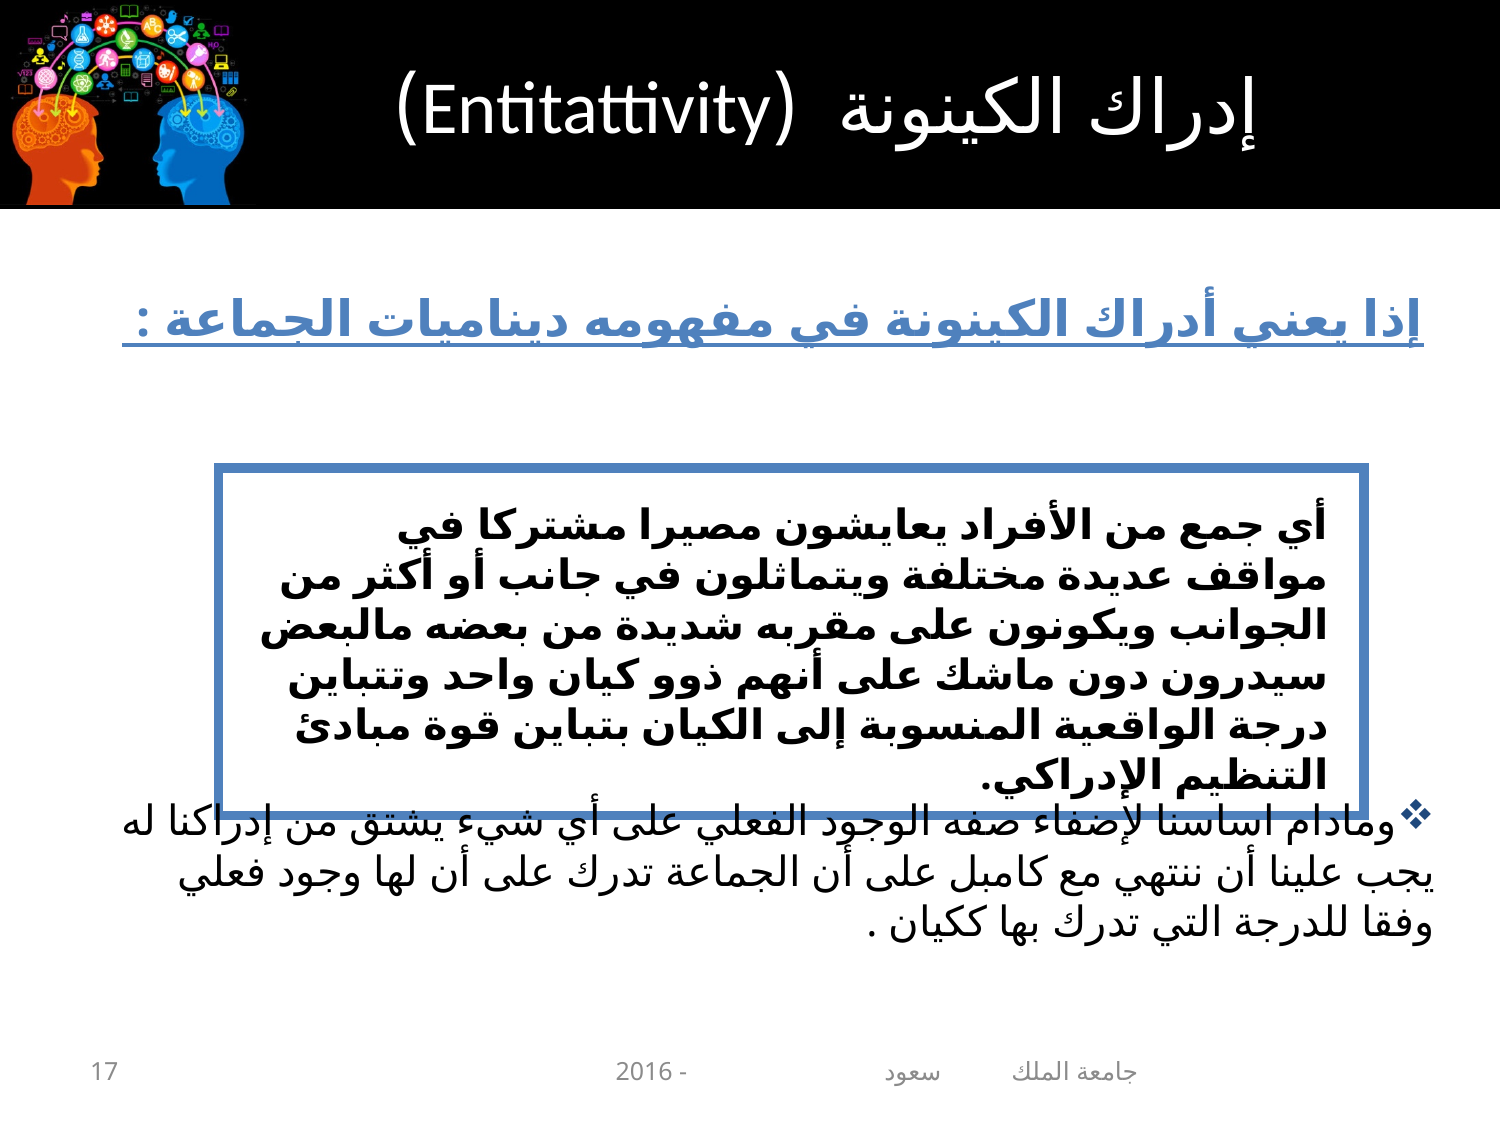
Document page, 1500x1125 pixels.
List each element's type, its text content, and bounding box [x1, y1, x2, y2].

text_box ومادام اساسنا لإضفاء صفه الوجود الفعلي على أي شيء يشتق من إدراكنا له يجب علينا أن ننتهي مع كامبل على أن الجماعة تدرك على أن لها وجود فعلي وفقا للدرجة التي تدرك بها ككيان . [100, 786, 1451, 917]
text_box إذا يعني أدراك الكينونة في مفهومه ديناميات الجماعة : [88, 278, 1439, 409]
slide_number 17 [75, 1042, 425, 1103]
footer جامعة الملك سعود - 2016 [512, 1042, 988, 1103]
text_box أي جمع من الأفراد يعايشون مصيرا مشتركا في مواقف عديدة مختلفة ويتماثلون في جانب أو أكثر من الجوانب ويكونون على مقربه شديدة من بعضه مالبعض سيدرون دون ماشك على أنهم ذوو كيان واحد وتتباين درجة الواقعية المنسوبة إلى الكيان بتباين قوة مبادئ التنظيم الإدراكي. [218, 467, 1365, 786]
picture [0, 0, 256, 205]
text_box إدراك الكينونة (Entitattivity) [257, 0, 1500, 209]
